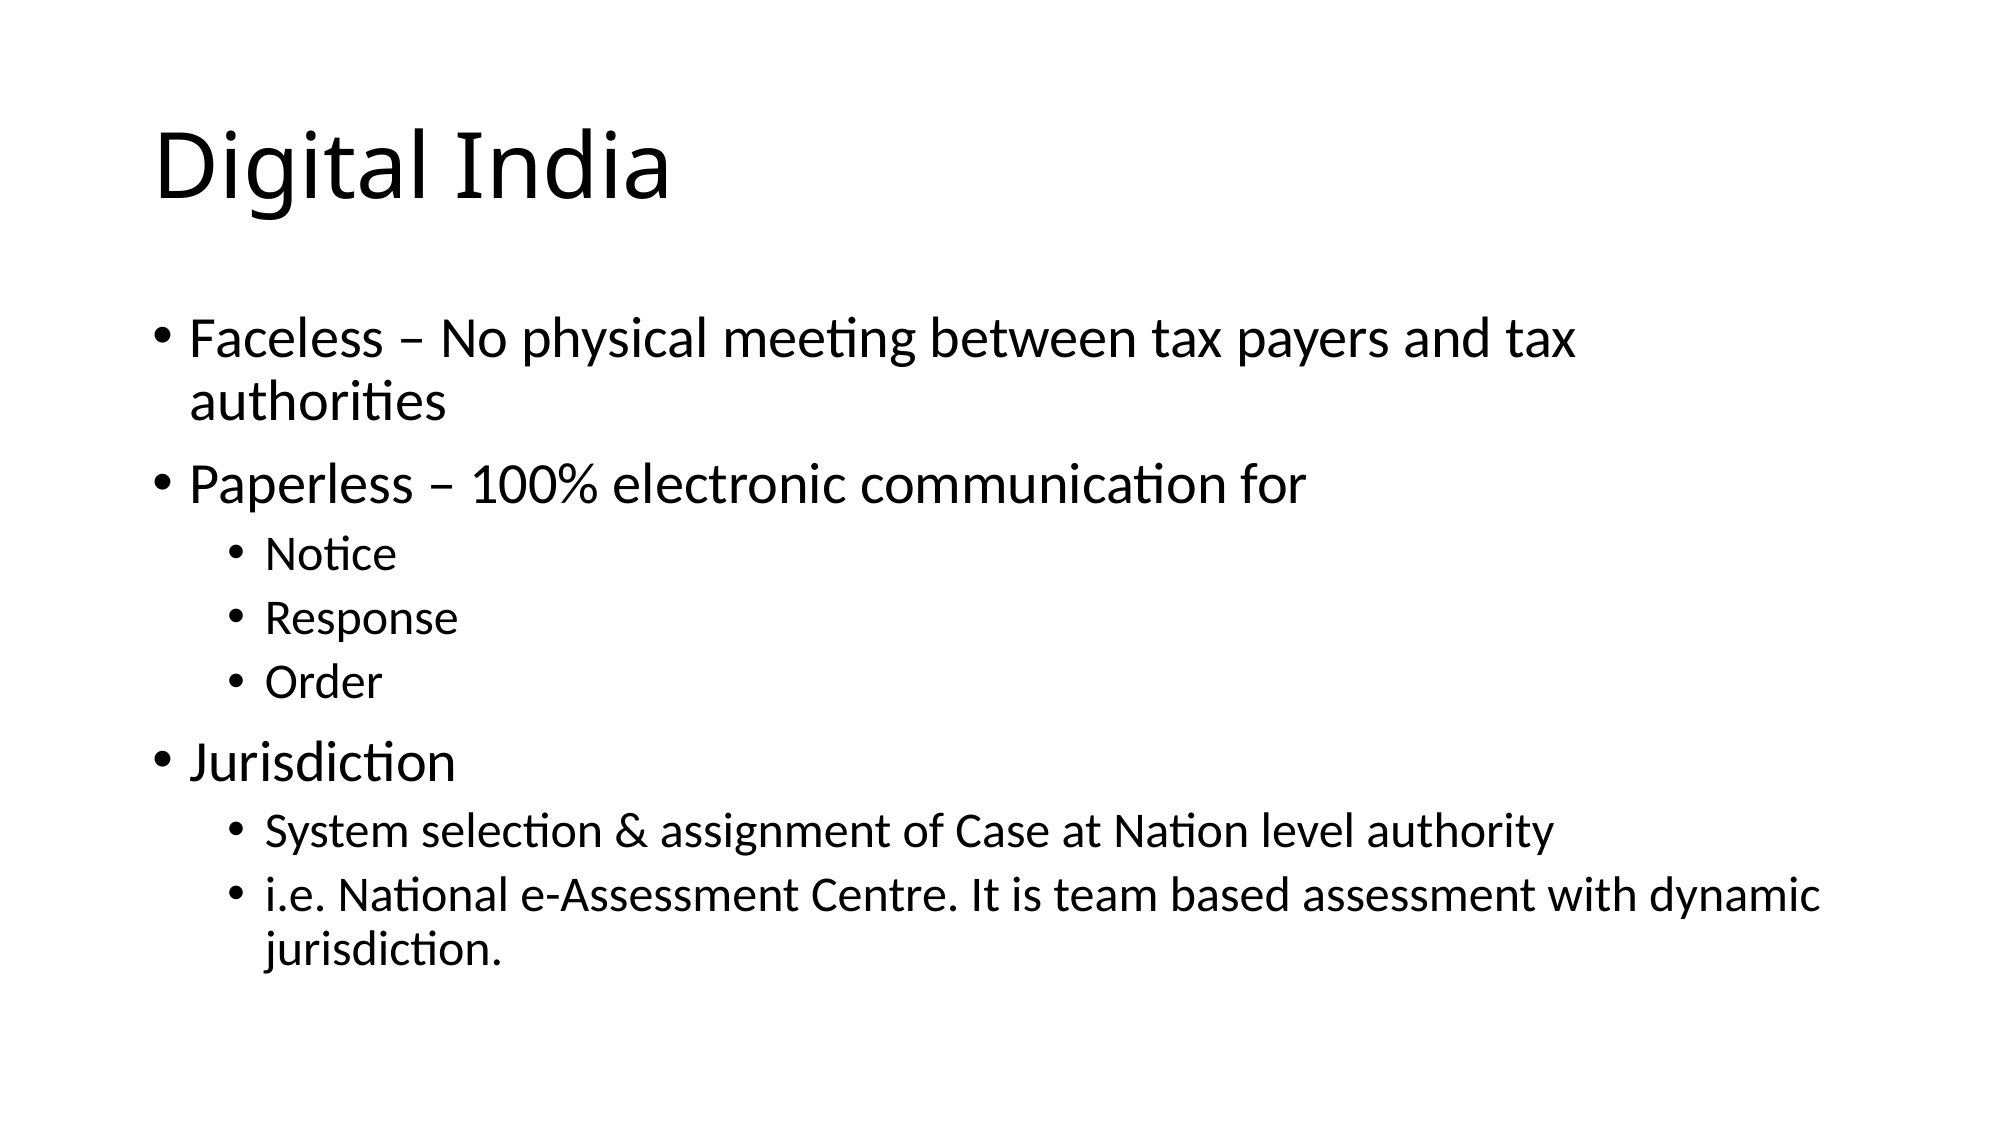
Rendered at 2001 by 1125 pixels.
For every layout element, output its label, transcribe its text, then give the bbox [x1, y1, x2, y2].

title Digital India [137, 59, 1863, 278]
list Faceless – No physical meeting between tax payers and tax authorities Paperless – 100% electronic communication for Notice Response Order Jurisdiction System selection & assignment of Case at Nation level authority i.e. National e-Assessment Centre. It is team based assessment with dynamic jurisdiction. [137, 299, 1863, 1014]
